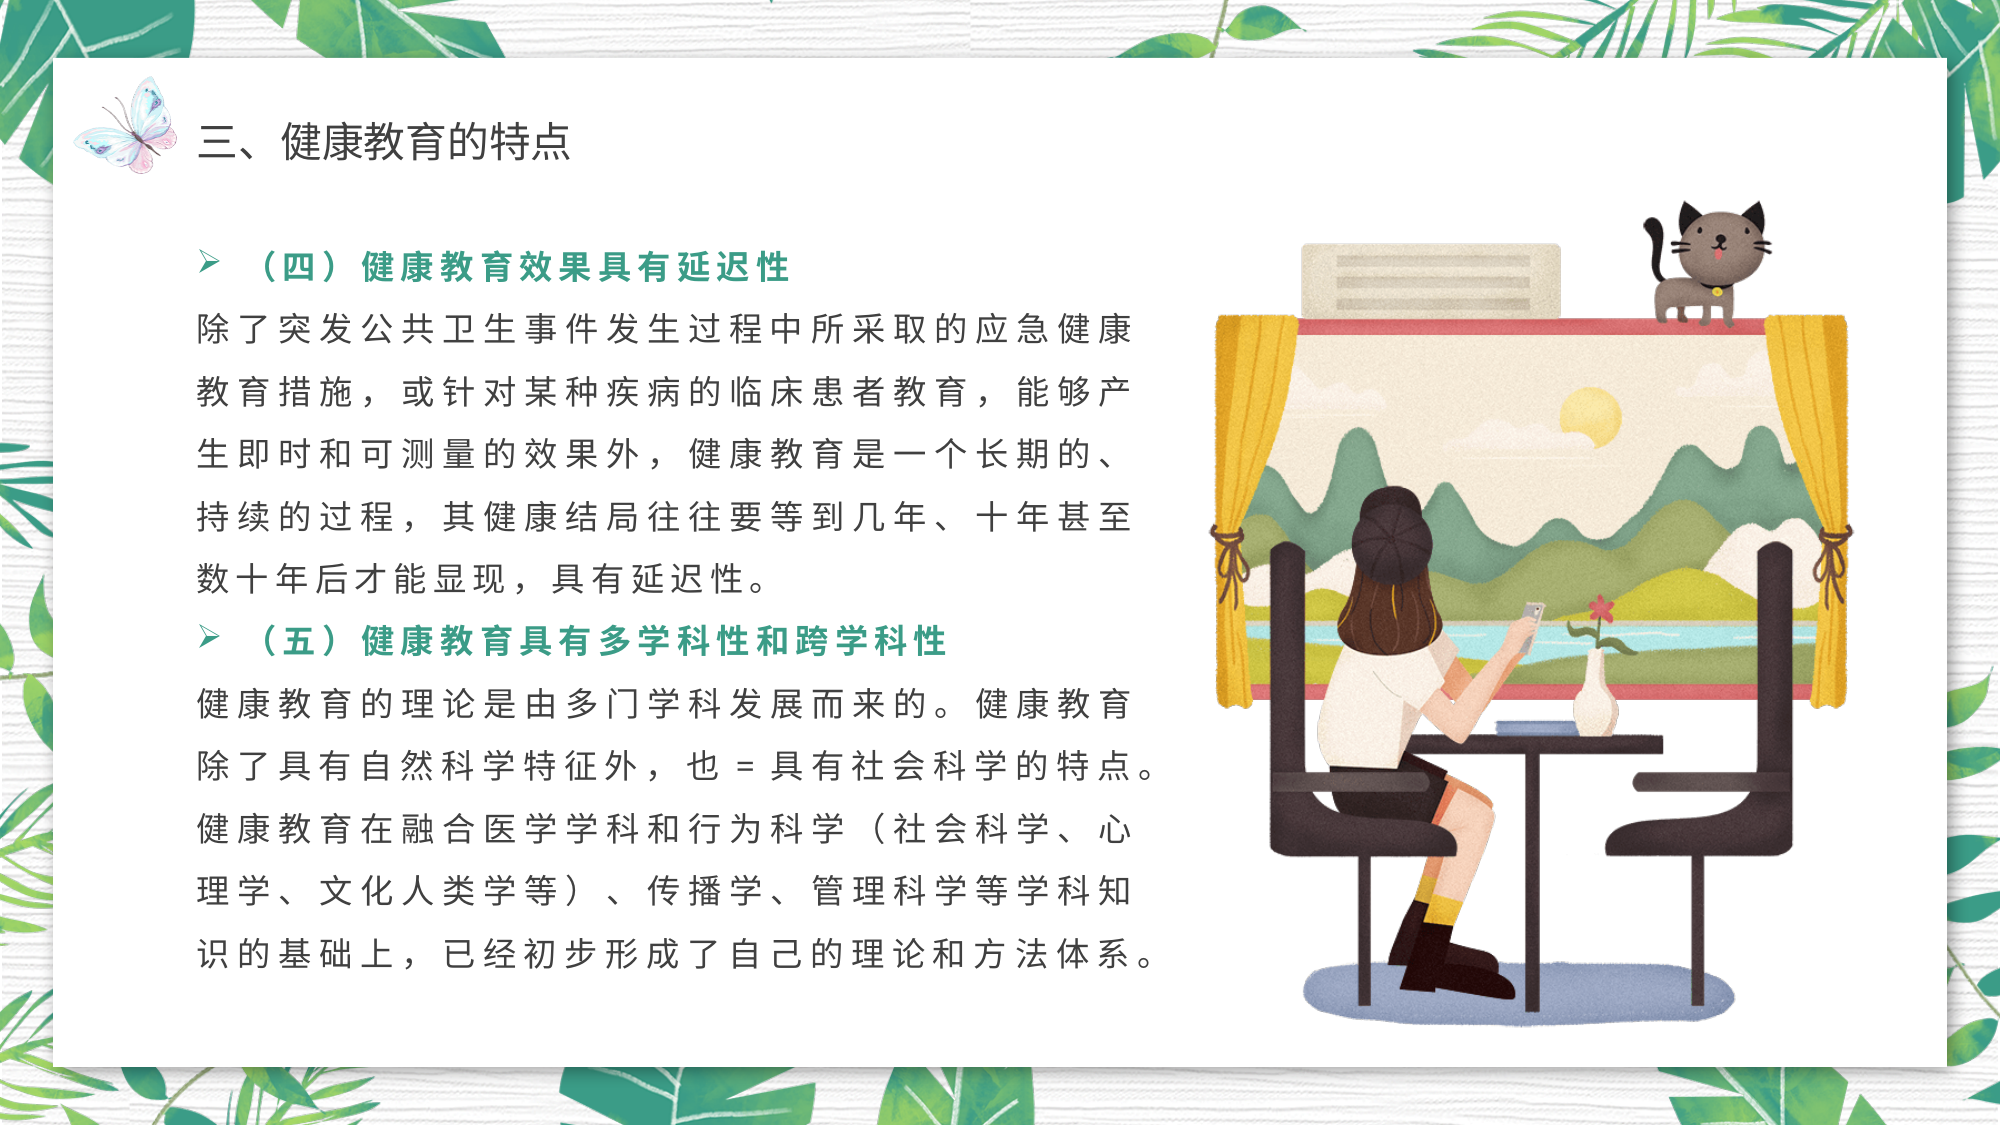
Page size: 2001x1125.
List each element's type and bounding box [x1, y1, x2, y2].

picture [1203, 133, 1860, 1116]
text_box [0, 0, 2000, 1125]
picture [73, 76, 177, 174]
